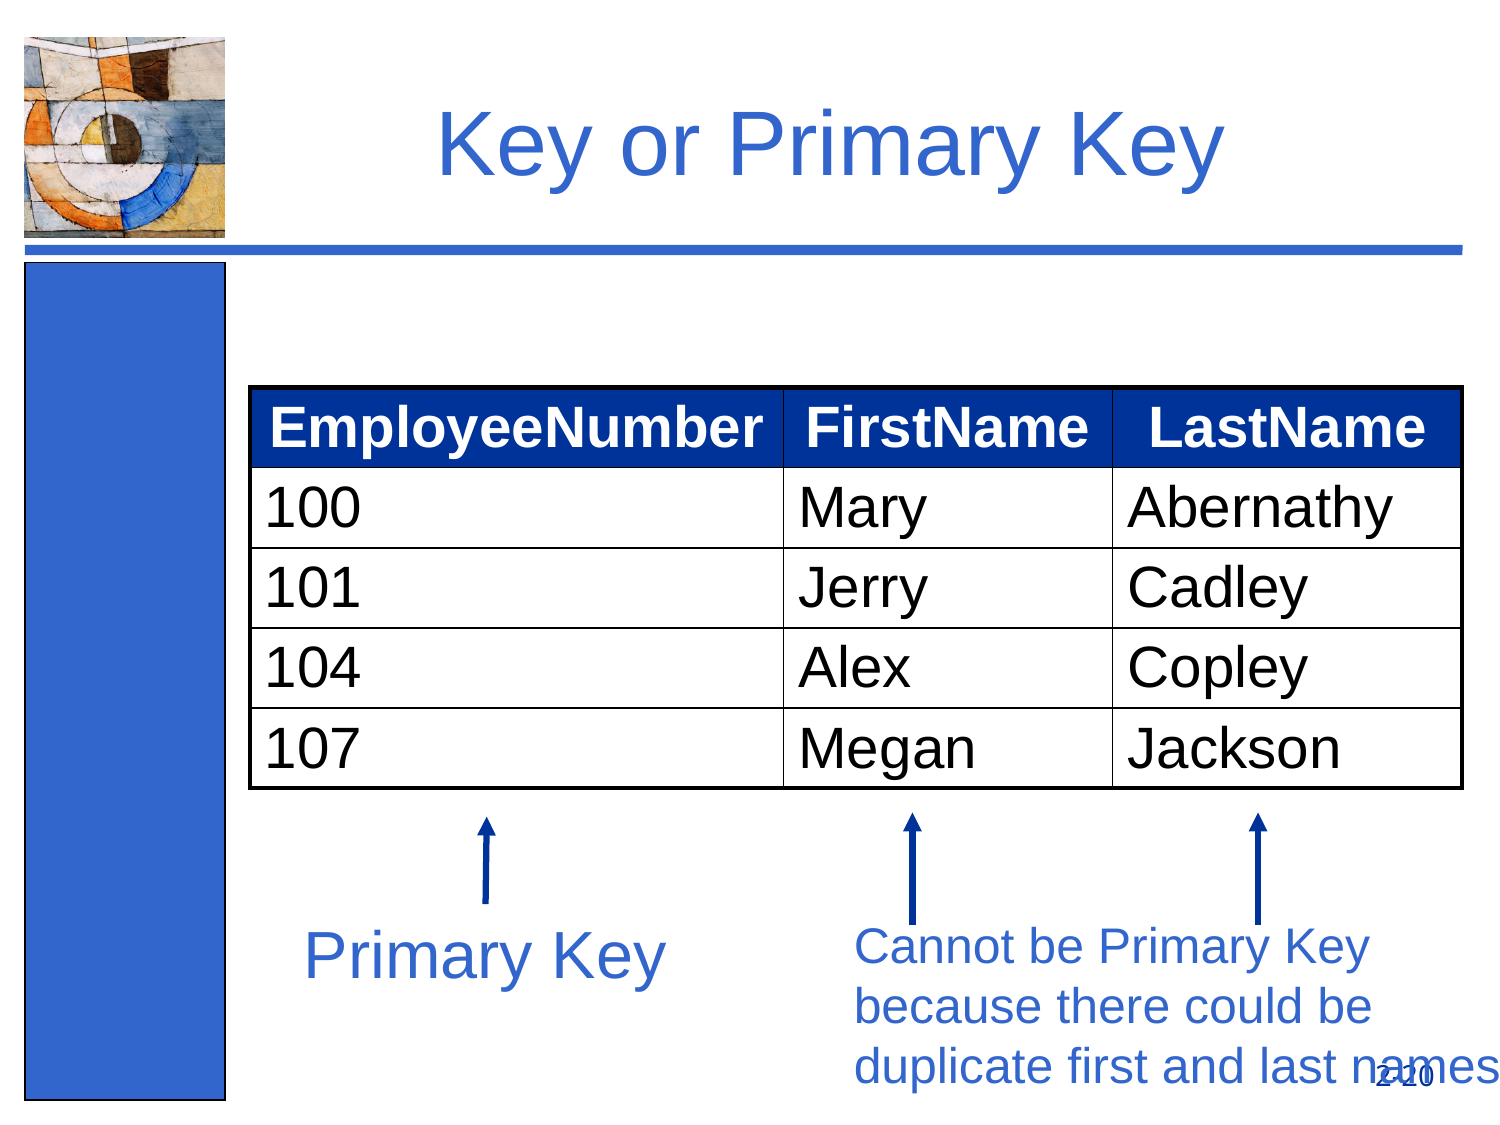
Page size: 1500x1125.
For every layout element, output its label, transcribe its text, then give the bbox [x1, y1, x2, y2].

title Key or Primary Key [237, 44, 1426, 233]
table_cell Alex [784, 629, 1112, 707]
table_cell Abernathy [1113, 468, 1460, 547]
table_cell 107 [252, 709, 783, 786]
table_cell Cadley [1113, 549, 1460, 627]
table_cell Mary [784, 468, 1112, 547]
table_cell Jackson [1113, 709, 1460, 786]
table_cell 100 [252, 468, 783, 547]
table_cell 101 [252, 549, 783, 627]
table_header FirstName [784, 390, 1112, 467]
table_header LastName [1113, 390, 1460, 467]
table_header EmployeeNumber [252, 390, 783, 467]
text_box Primary Key [289, 904, 683, 999]
table_cell 104 [252, 629, 783, 707]
table_cell Jerry [784, 549, 1112, 627]
picture [24, 37, 225, 238]
table_cell Megan [784, 709, 1112, 786]
table_cell Copley [1113, 629, 1460, 707]
text_box Cannot be Primary Key because there could be duplicate first and last names [839, 905, 1500, 1101]
